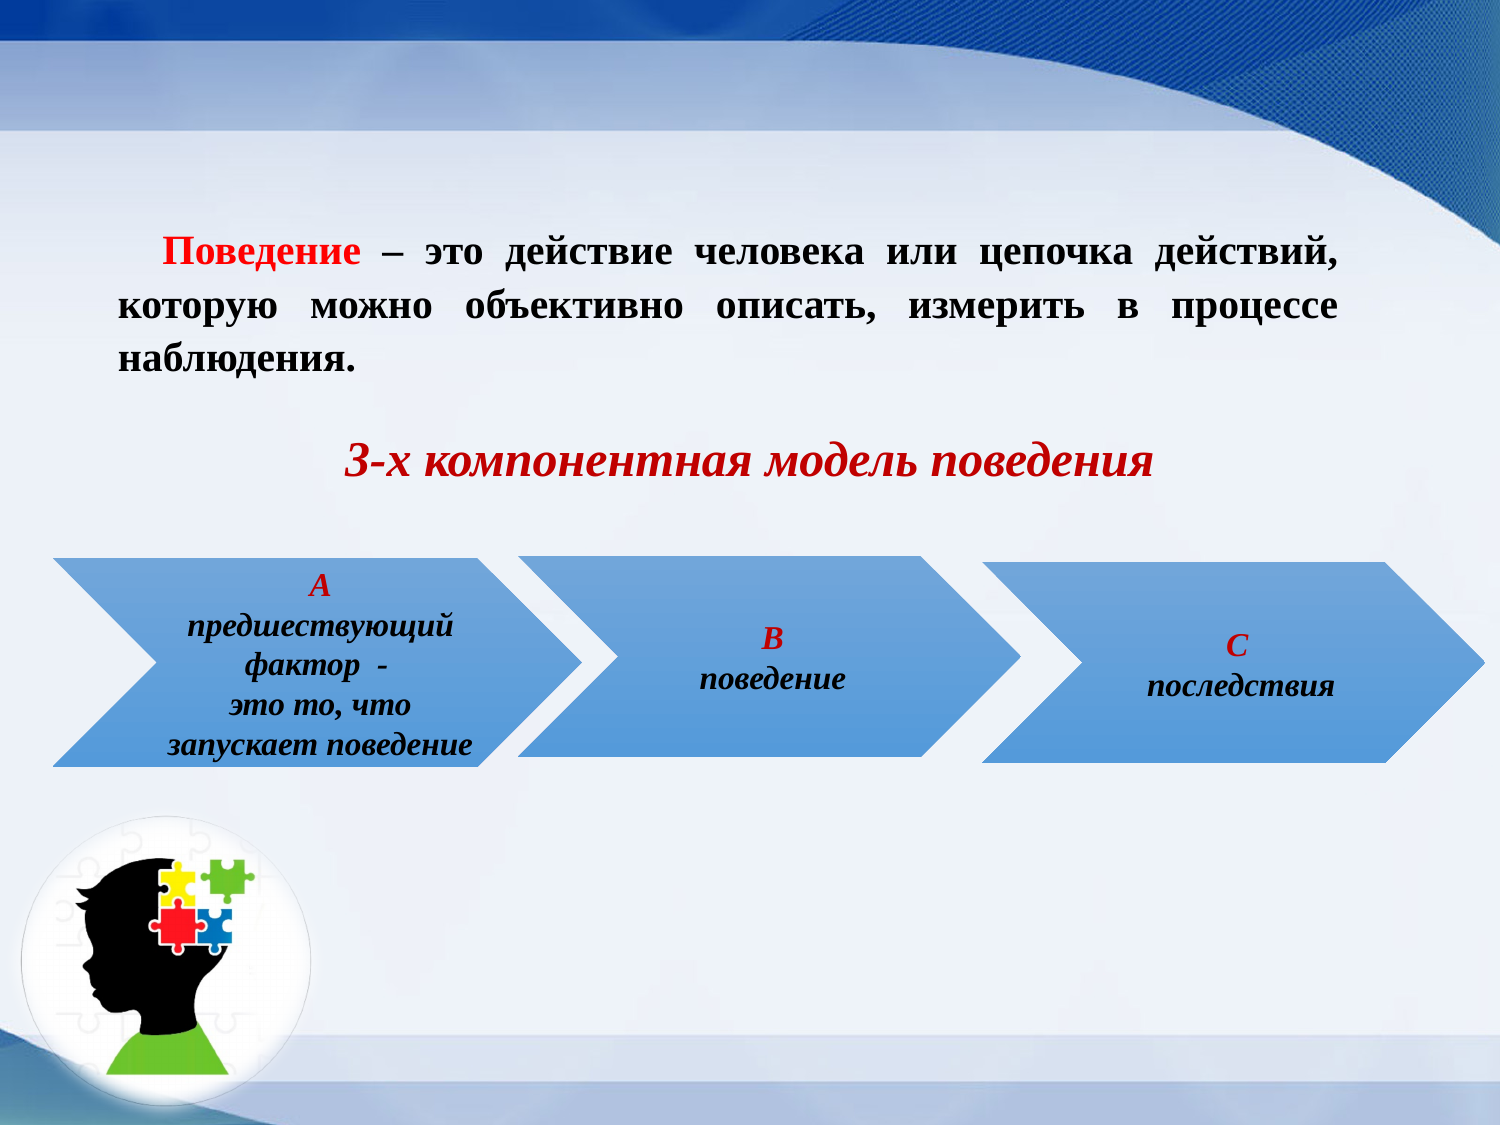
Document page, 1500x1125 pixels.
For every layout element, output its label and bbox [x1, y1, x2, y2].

picture [0, 799, 331, 1125]
text_box [50, 289, 1486, 1036]
list [0, 0, 1500, 1125]
